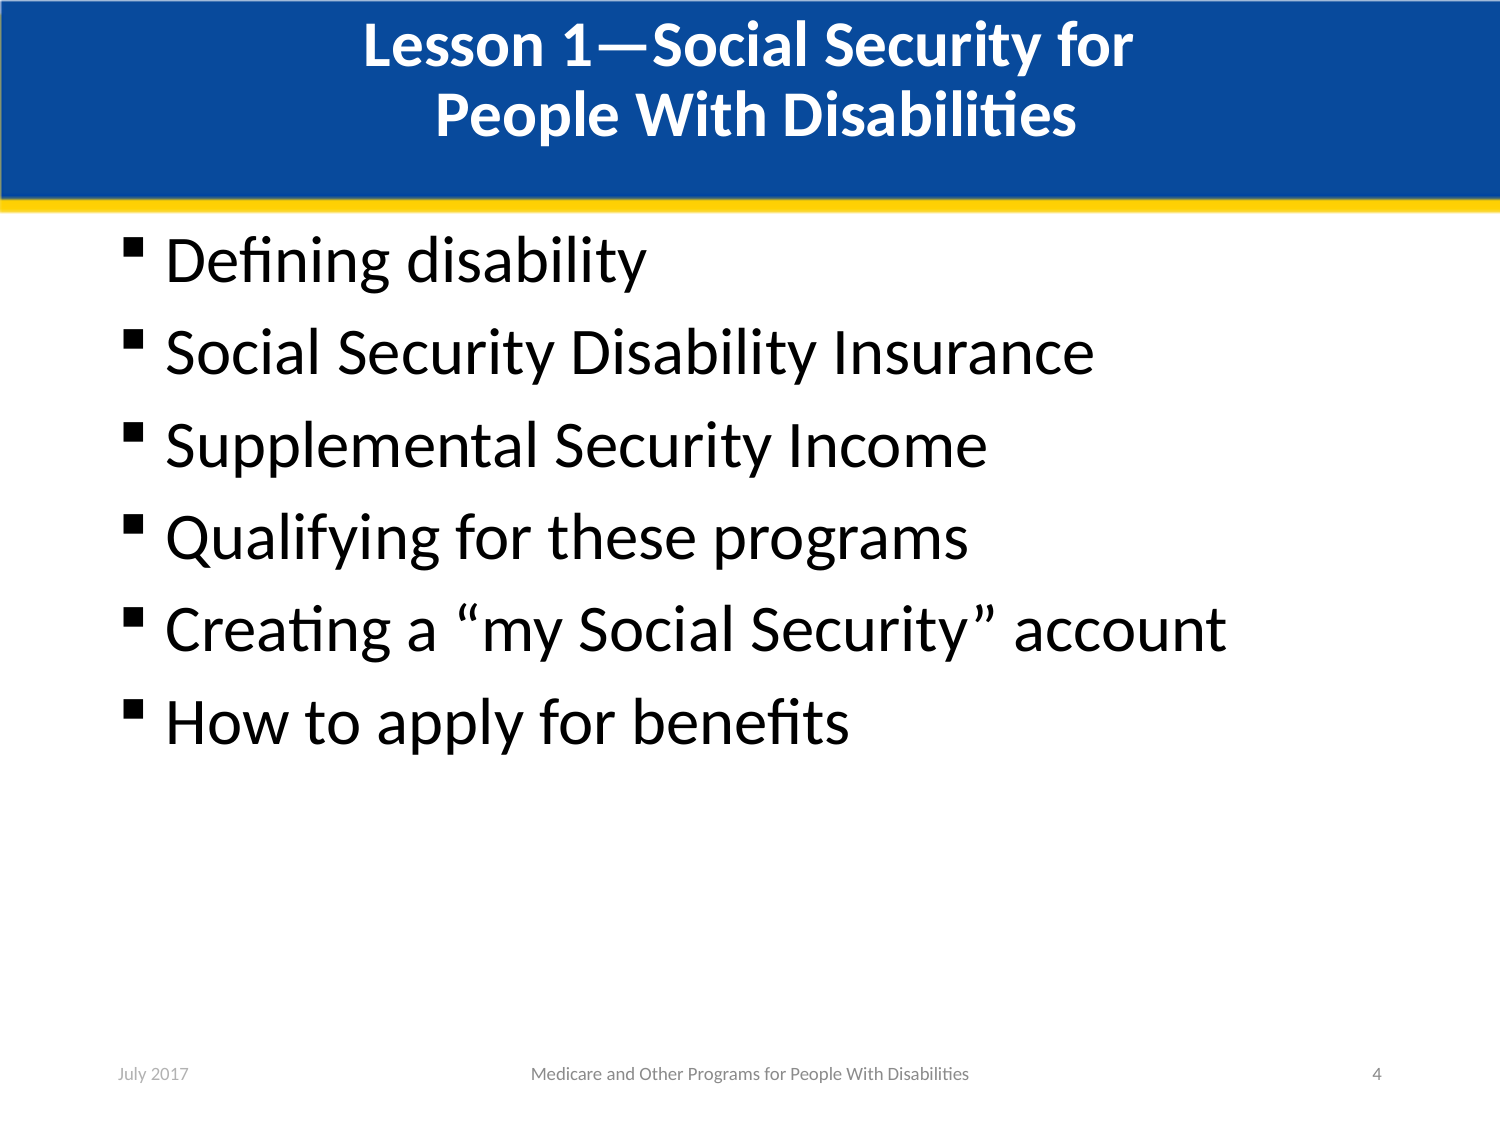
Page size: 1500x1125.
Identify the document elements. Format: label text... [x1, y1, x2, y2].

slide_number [103, 1042, 441, 1103]
slide_number 4 [1059, 1042, 1397, 1103]
picture [0, 160, 1500, 1125]
footer Medicare and Other Programs for People With Disabilities [496, 1042, 1004, 1103]
list Defining disability Social Security Disability Insurance Supplemental Security Income Qualifying for these programs Creating a “my Social Security” account How to apply for benefits [103, 207, 1397, 1014]
title Lesson 1—Social Security for People With Disabilities [0, 1, 1500, 160]
